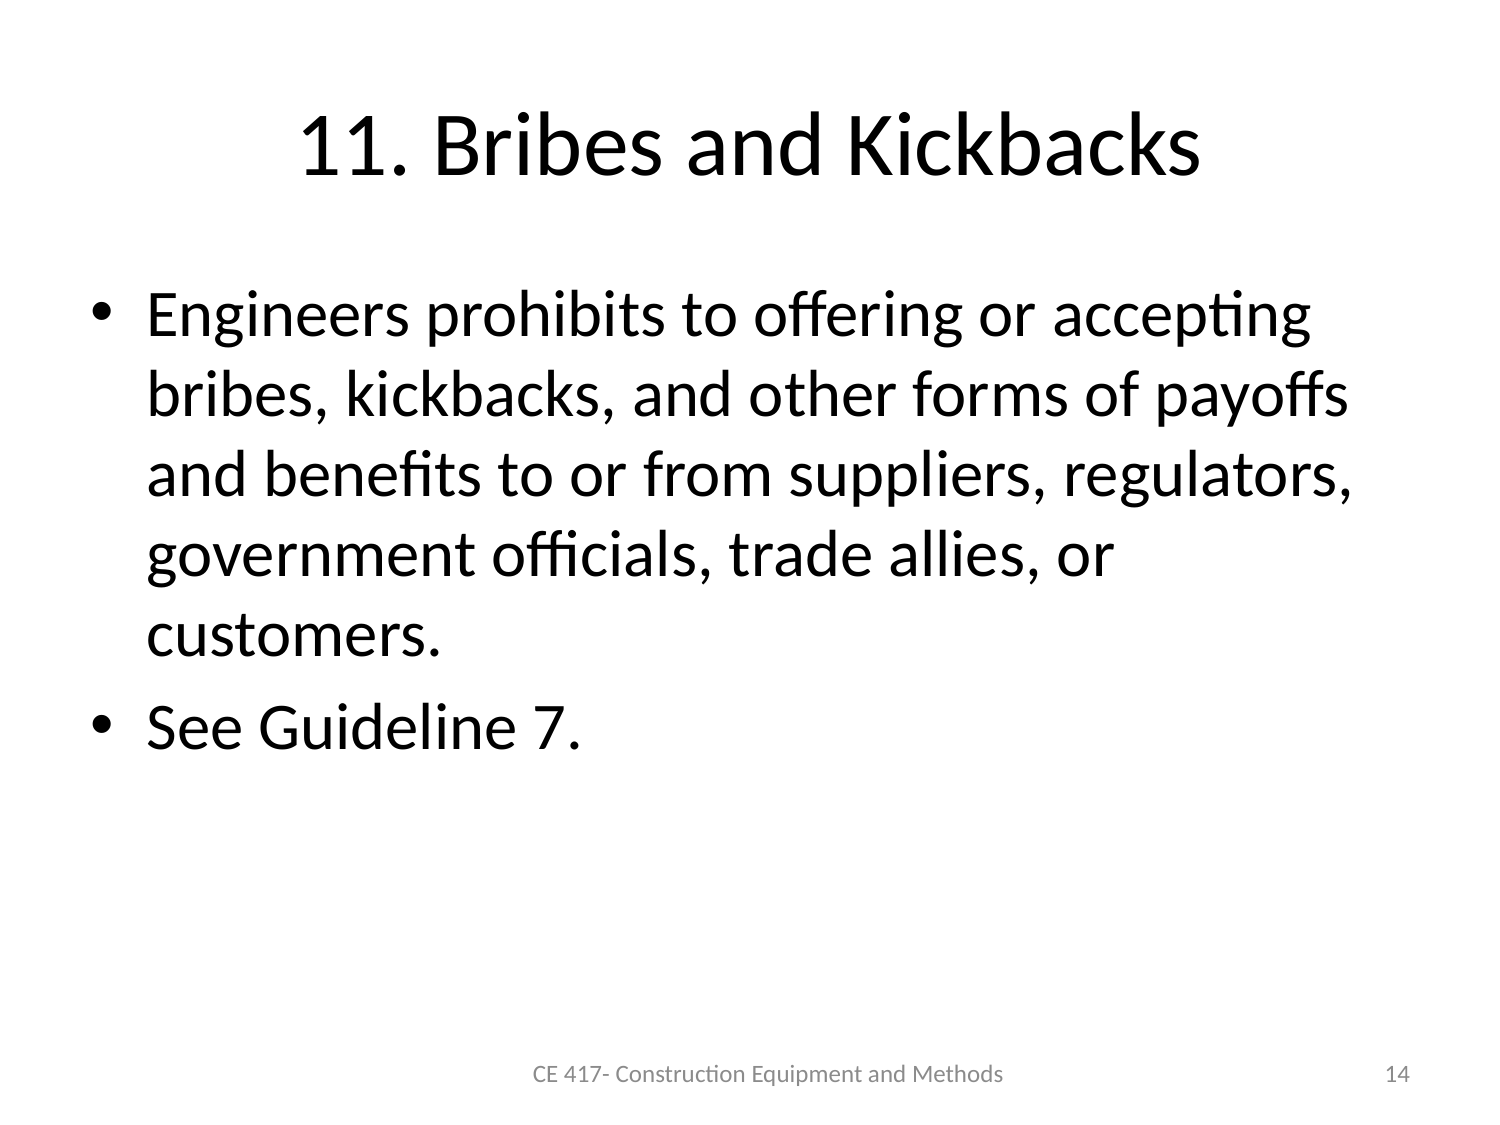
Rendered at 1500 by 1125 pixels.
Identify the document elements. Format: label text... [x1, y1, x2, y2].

slide_number 14 [1074, 1042, 1425, 1103]
list Engineers prohibits to offering or accepting bribes, kickbacks, and other forms of payoffs and benefits to or from suppliers, regulators, government officials, trade allies, or customers. See Guideline 7. [75, 262, 1425, 1005]
footer CE 417- Construction Equipment and Methods [512, 1042, 1025, 1103]
title 11. Bribes and Kickbacks [75, 45, 1425, 233]
